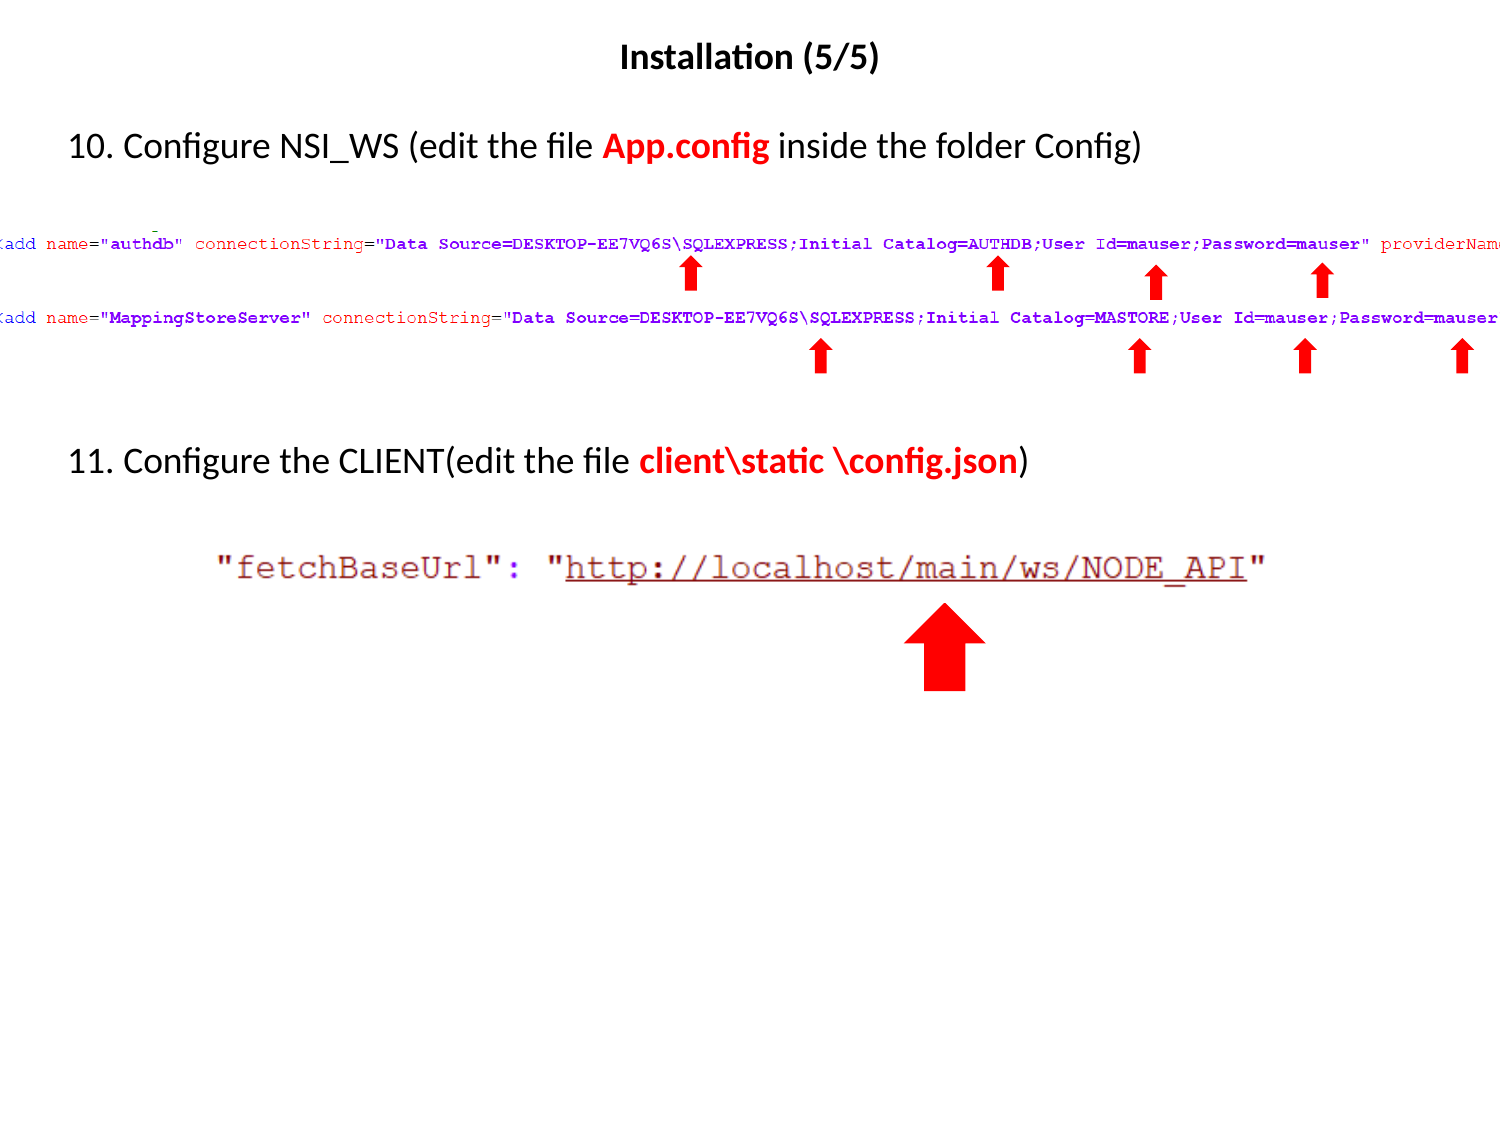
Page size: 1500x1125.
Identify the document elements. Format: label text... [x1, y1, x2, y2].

text_box Installation (5/5) [53, 24, 1447, 84]
text_box [1291, 336, 1319, 376]
text_box Configure NSI_WS (edit the file App.config inside the folder Config) Configure the CLIENT(edit the file client\static \config.json) [52, 336, 1447, 984]
picture [0, 231, 1500, 329]
text_box [807, 336, 835, 376]
text_box [1448, 336, 1477, 376]
picture [206, 538, 1294, 603]
text_box [901, 611, 988, 694]
text_box Configure NSI_WS (edit the file App.config inside the folder Config) Configure the CLIENT(edit the file client\static \config.json) [52, 113, 1447, 230]
text_box [1126, 336, 1154, 376]
